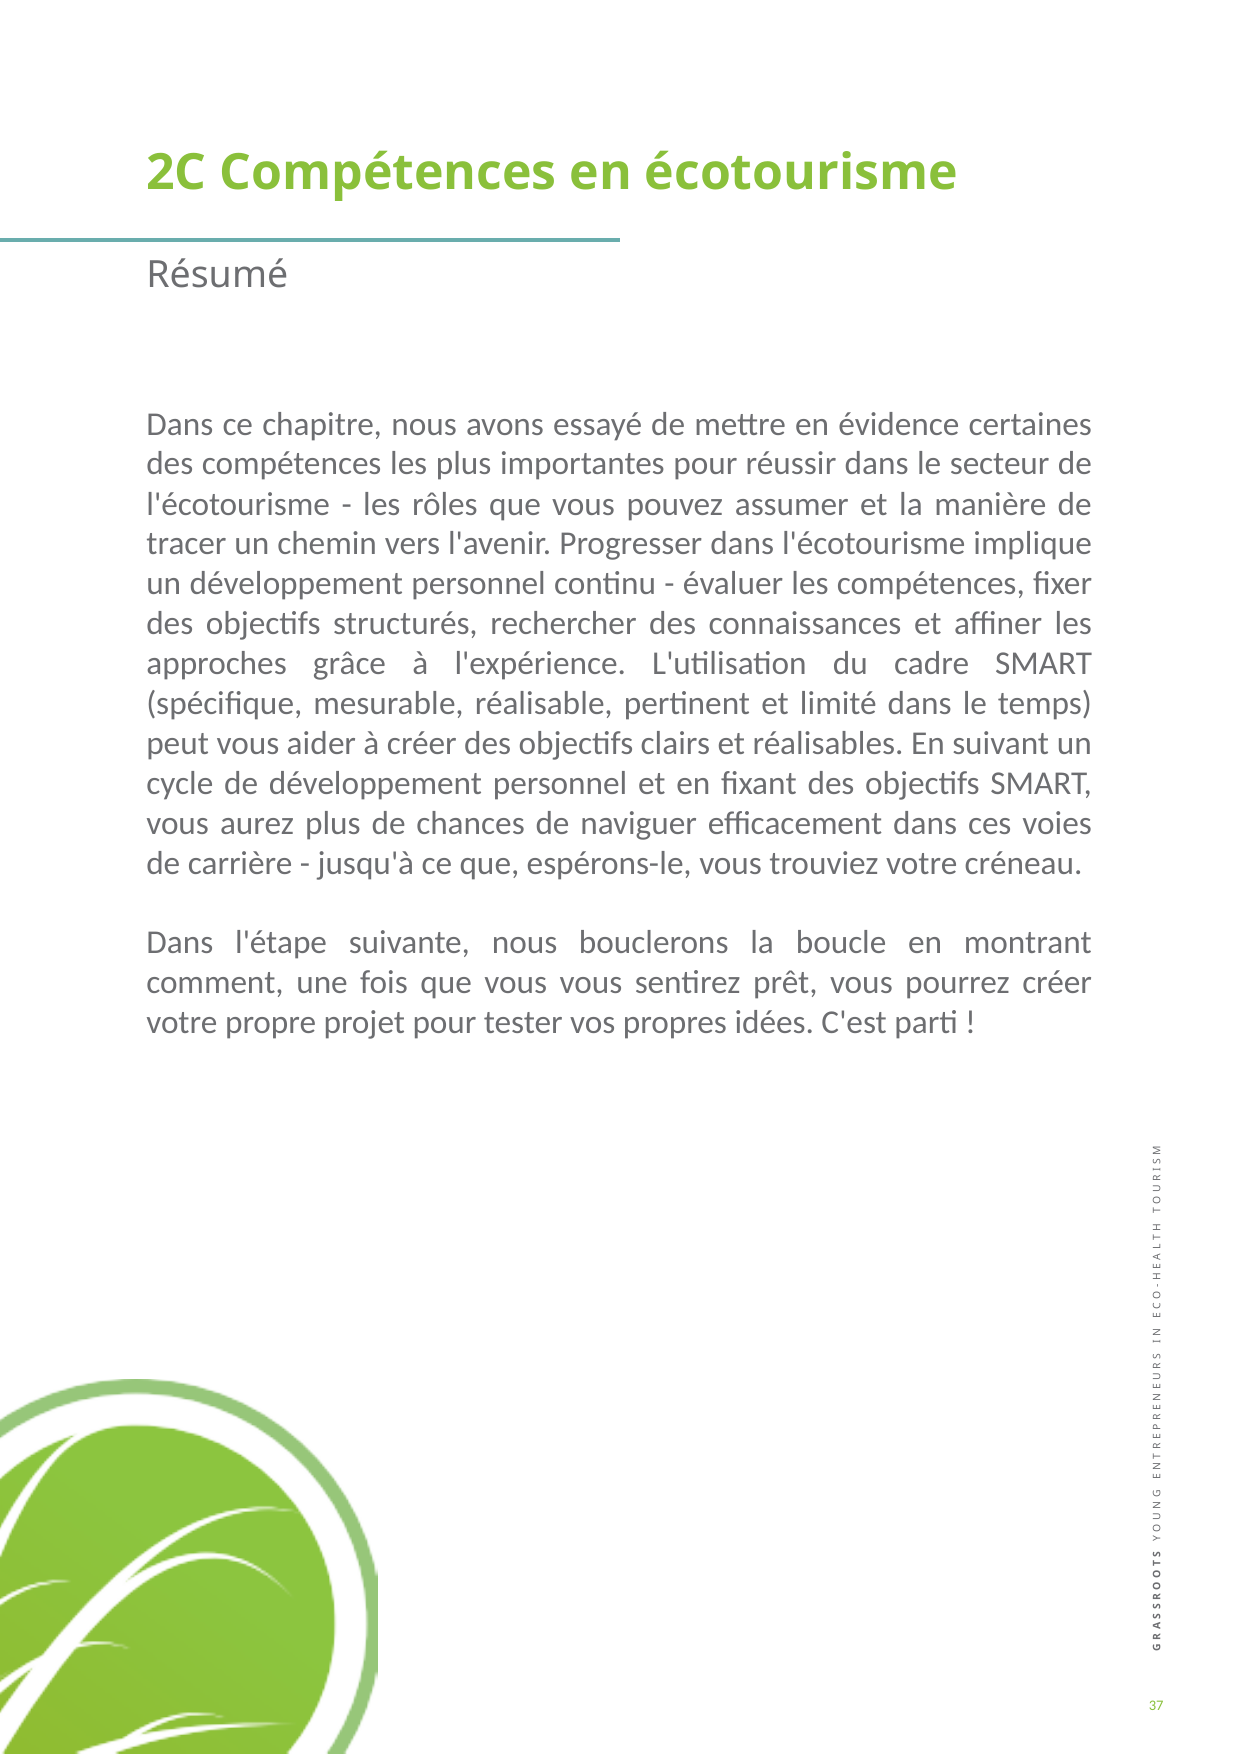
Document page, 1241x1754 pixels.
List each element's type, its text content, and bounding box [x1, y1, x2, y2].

list 2C Compétences en écotourisme [131, 132, 1109, 242]
list Dans ce chapitre, nous avons essayé de mettre en évidence certaines des compétences les plus importantes pour réussir dans le secteur de l'écotourisme - les rôles que vous pouvez assumer et la manière de tracer un chemin vers l'avenir. Progresser dans l'écotourisme implique un développement personnel continu - évaluer les compétences, fixer des objectifs structurés, rechercher des connaissances et affiner les approches grâce à l'expérience. L'utilisation du cadre SMART (spécifique, mesurable, réalisable, pertinent et limité dans le temps) peut vous aider à créer des objectifs clairs et réalisables. En suivant un cycle de développement personnel et en fixant des objectifs SMART, vous aurez plus de chances de naviguer efficacement dans ces voies de carrière - jusqu'à ce que, espérons-le, vous trouviez votre créneau. Dans l'étape suivante, nous bouclerons la boucle en montrant comment, une fois que vous vous sentirez prêt, vous pourrez créer votre propre projet pour tester vos propres idées. C'est parti ! [131, 394, 1109, 1609]
list Résumé [131, 242, 1109, 371]
slide_number 37 [1125, 1666, 1187, 1743]
